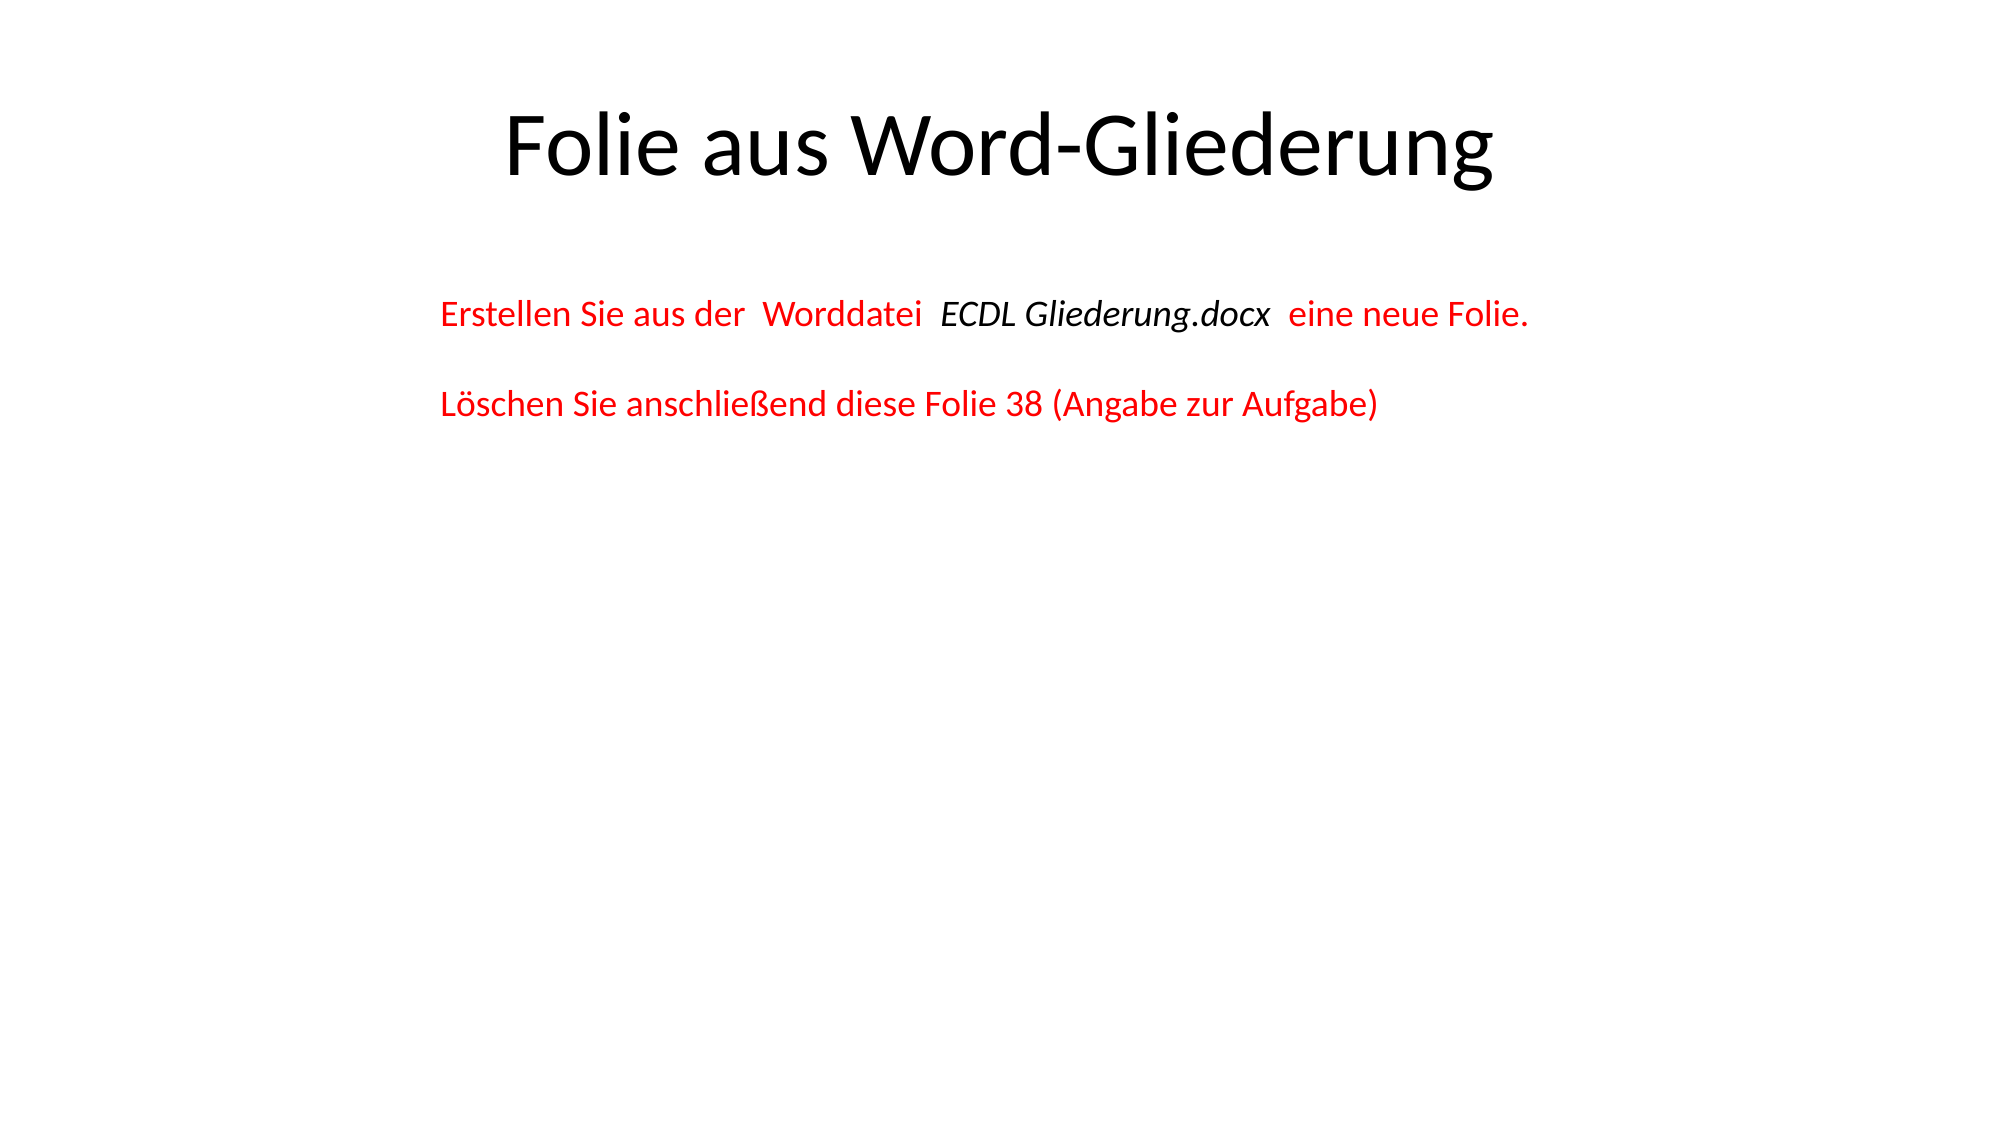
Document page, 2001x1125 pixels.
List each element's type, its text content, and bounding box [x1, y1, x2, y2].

text_box Erstellen Sie aus der Worddatei ECDL Gliederung.docx eine neue Folie. Löschen Sie anschließend diese Folie 38 (Angabe zur Aufgabe) [425, 281, 1598, 431]
title Folie aus Word-Gliederung [99, 45, 1900, 233]
